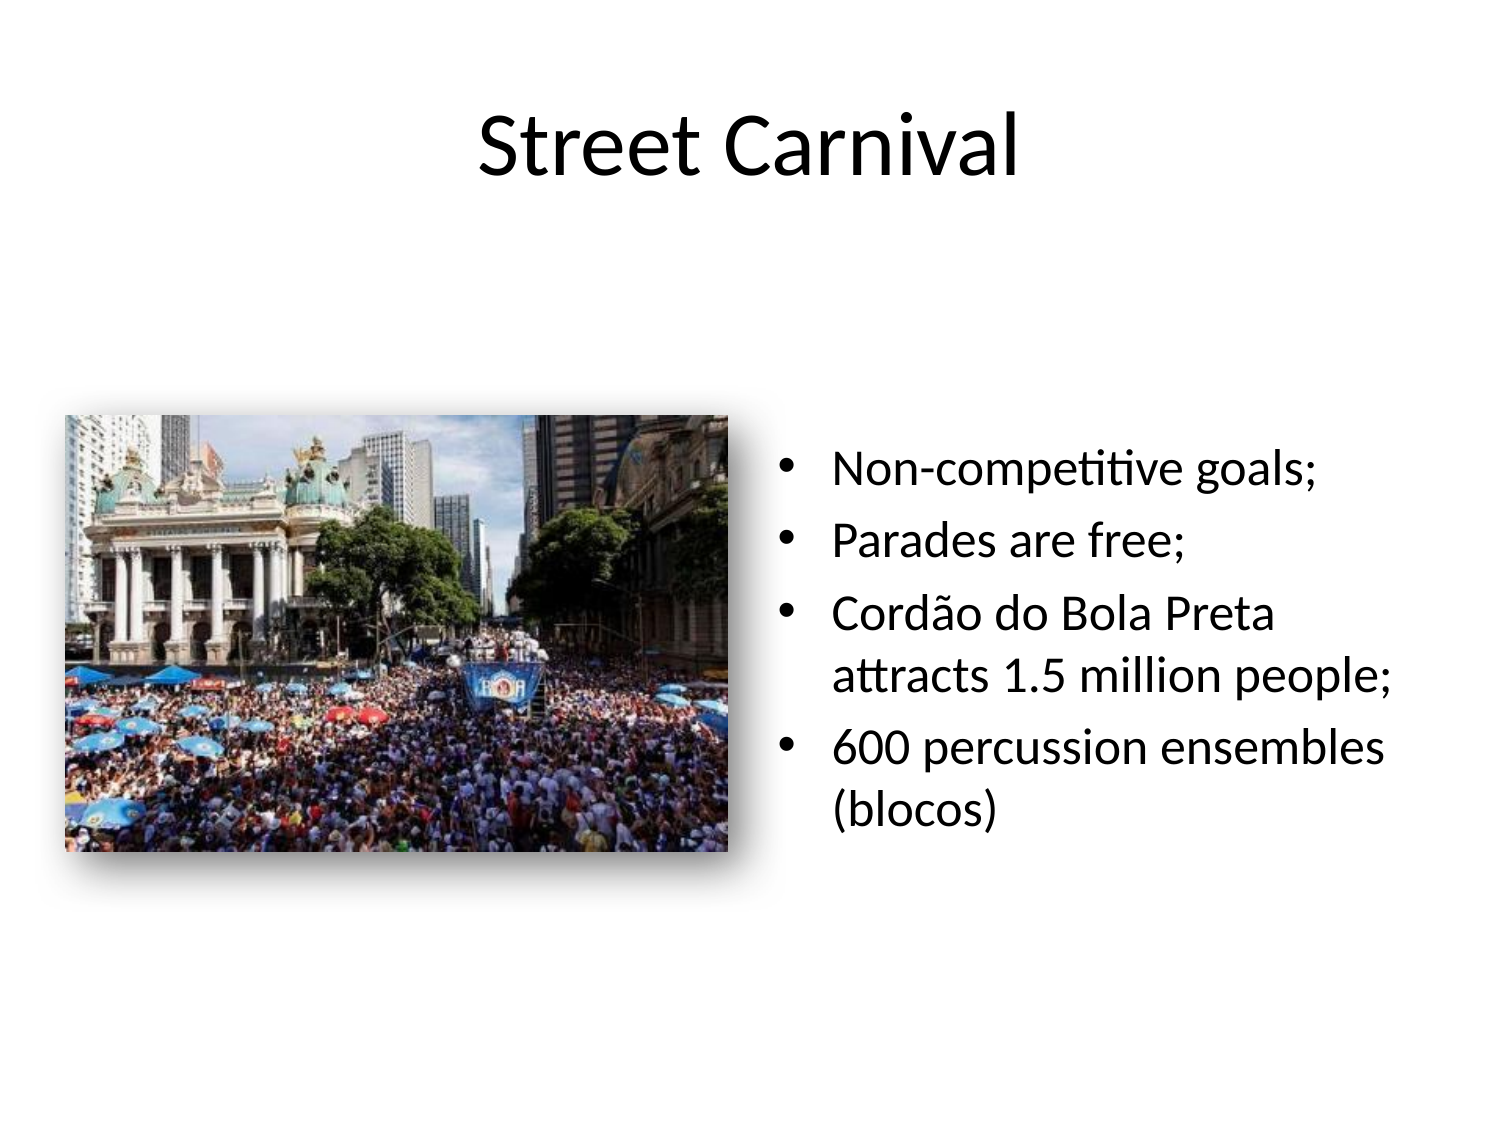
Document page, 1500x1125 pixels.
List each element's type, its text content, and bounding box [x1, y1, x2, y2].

list Non-competitive goals; Parades are free; Cordão do Bola Preta attracts 1.5 million people; 600 percussion ensembles (blocos) [766, 425, 1425, 852]
title Street Carnival [75, 45, 1425, 233]
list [64, 262, 728, 1006]
